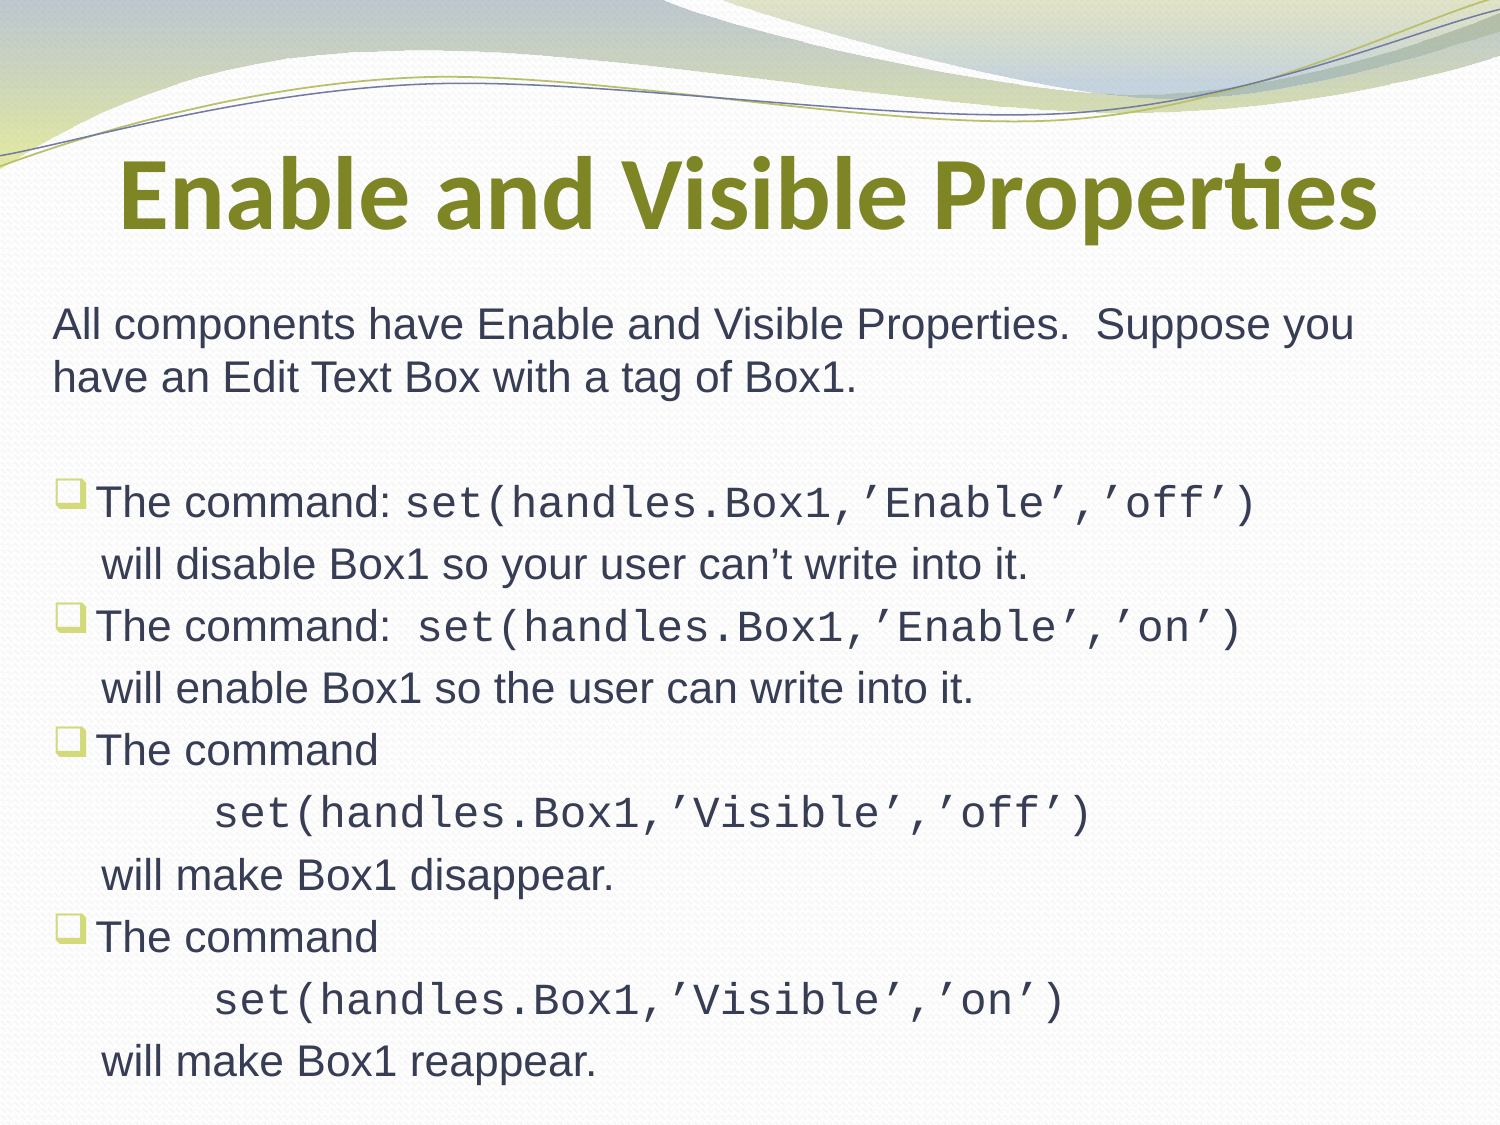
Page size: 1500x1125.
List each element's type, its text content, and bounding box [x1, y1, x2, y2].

title Enable and Visible Properties [75, 62, 1425, 250]
list All components have Enable and Visible Properties. Suppose you have an Edit Text Box with a tag of Box1. The command: set(handles.Box1,’Enable’,’off’) will disable Box1 so your user can’t write into it. The command: set(handles.Box1,’Enable’,’on’) will enable Box1 so the user can write into it. The command set(handles.Box1,’Visible’,’off’) will make Box1 disappear. The command set(handles.Box1,’Visible’,’on’) will make Box1 reappear. [37, 287, 1463, 1100]
